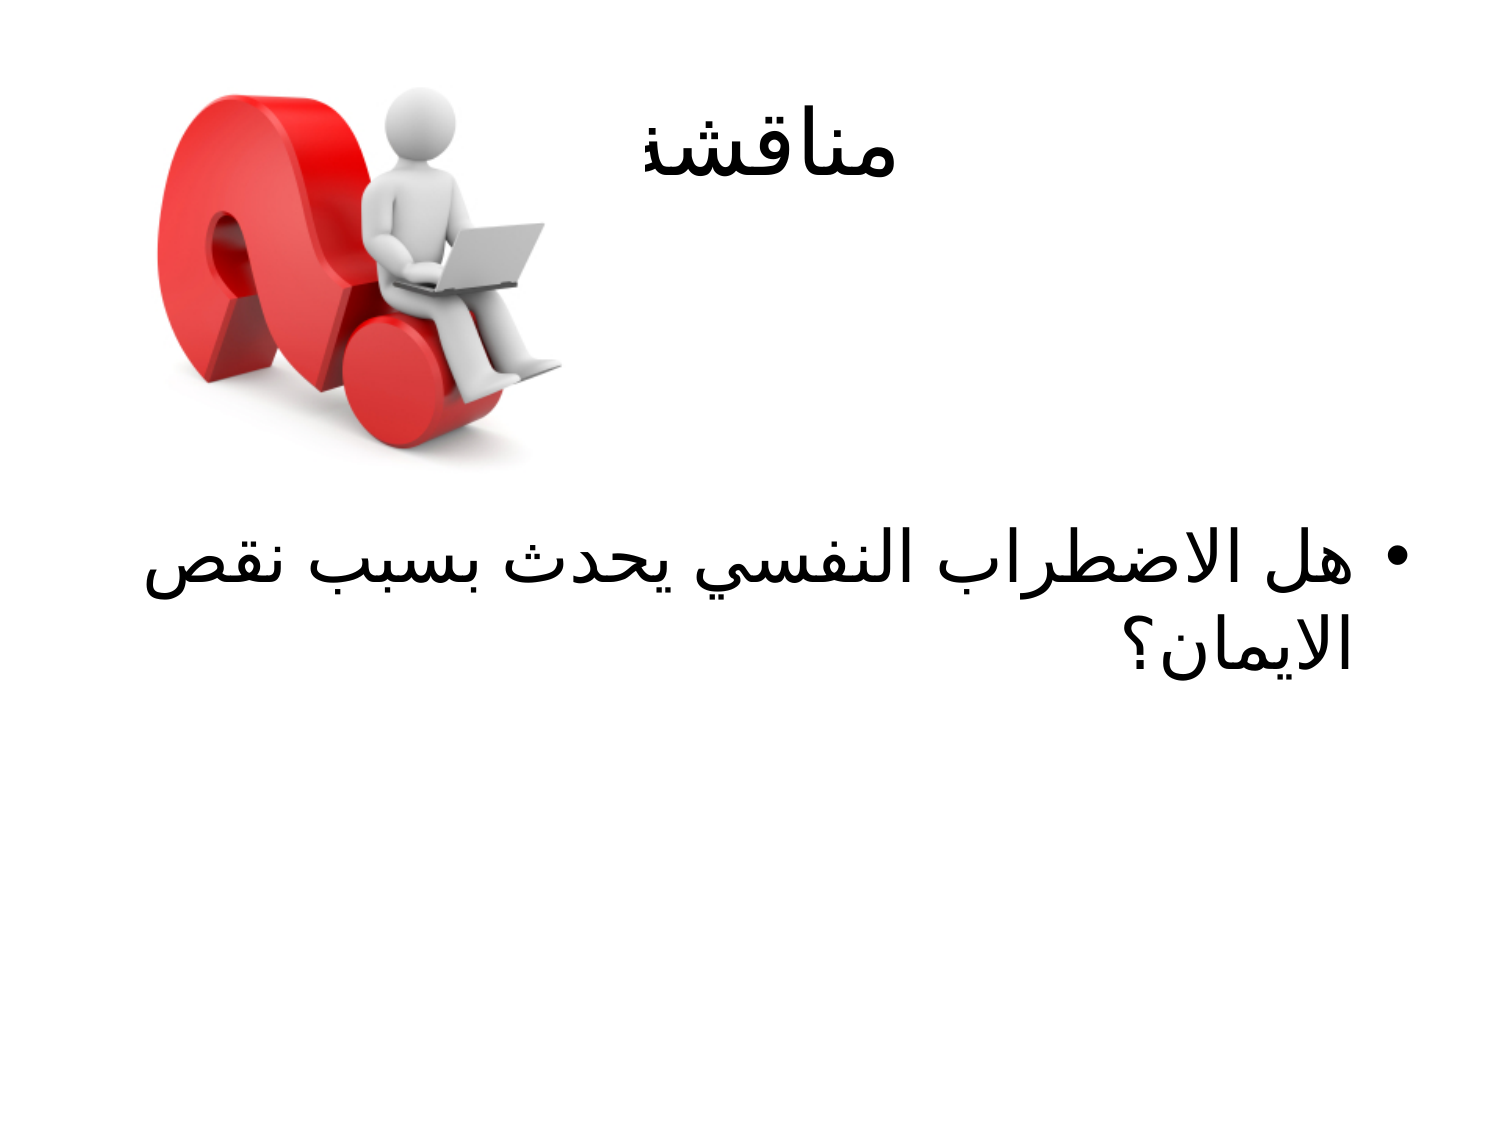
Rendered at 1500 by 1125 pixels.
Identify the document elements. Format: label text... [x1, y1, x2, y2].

list هل الاضطراب النفسي يحدث بسبب نقص الايمان؟ [75, 503, 1425, 693]
title مناقشة [650, 45, 1425, 233]
picture [64, 10, 645, 517]
